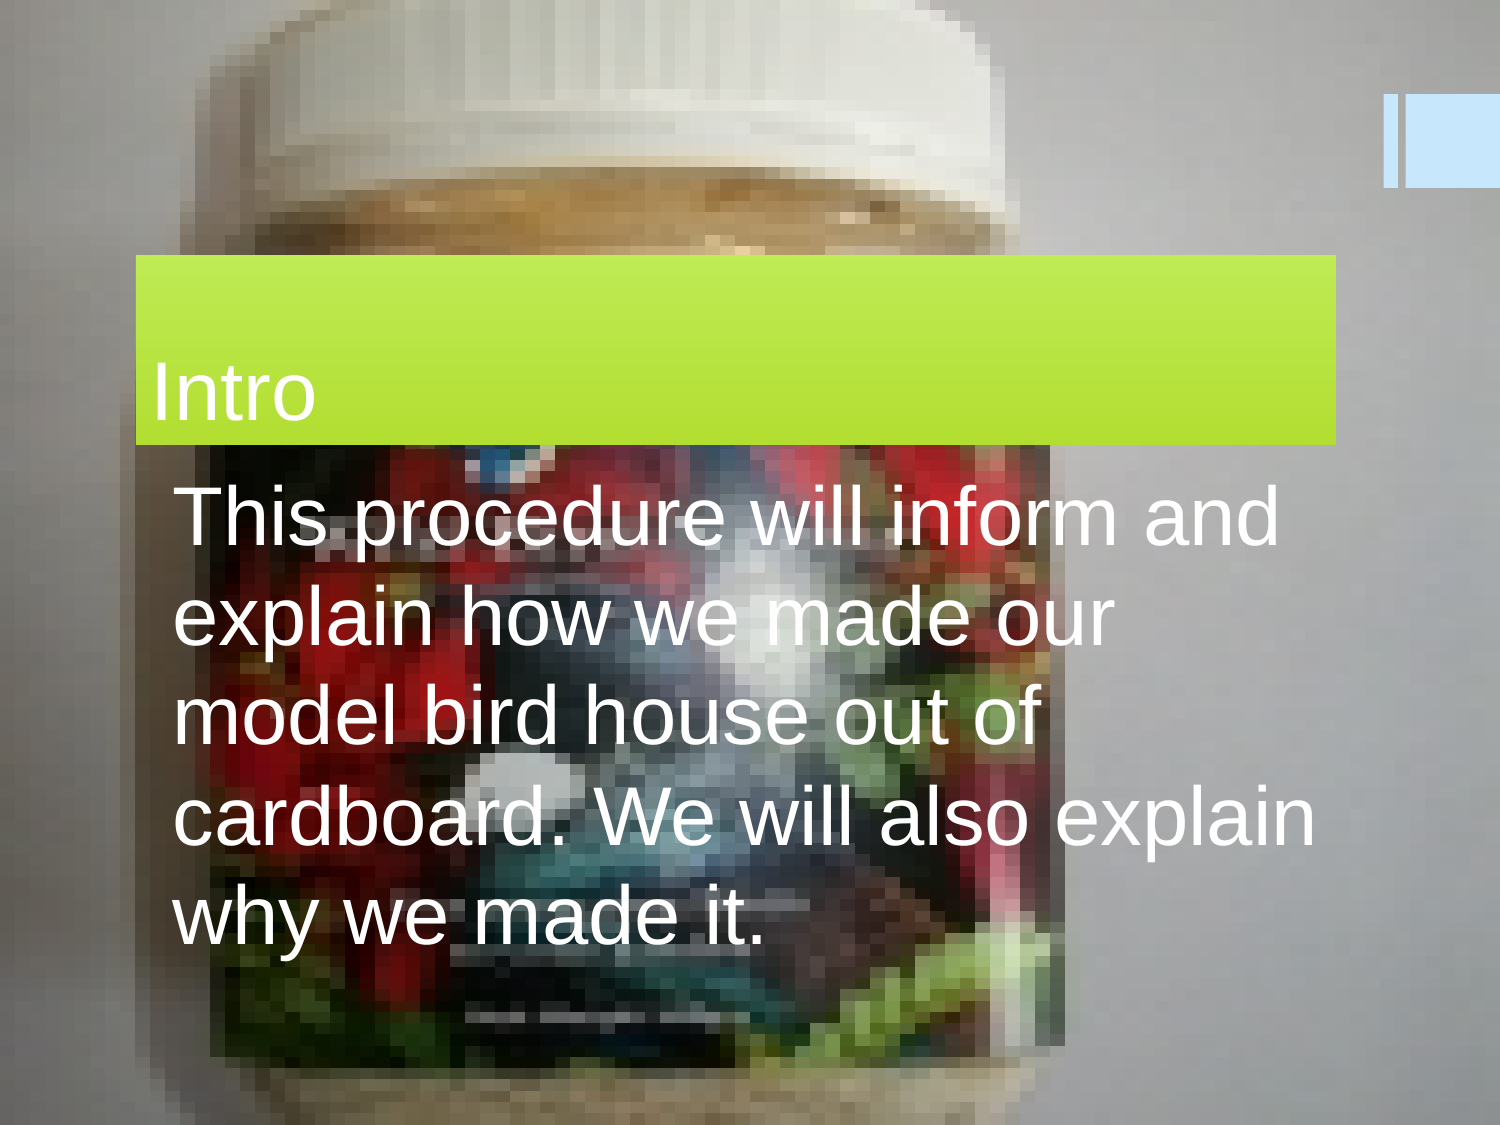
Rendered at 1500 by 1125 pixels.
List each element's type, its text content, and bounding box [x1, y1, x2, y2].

title Intro [135, 255, 1336, 445]
list This procedure will inform and explain how we made our model bird house out of cardboard. We will also explain why we made it. [150, 454, 1350, 1035]
picture [0, 0, 1500, 1125]
